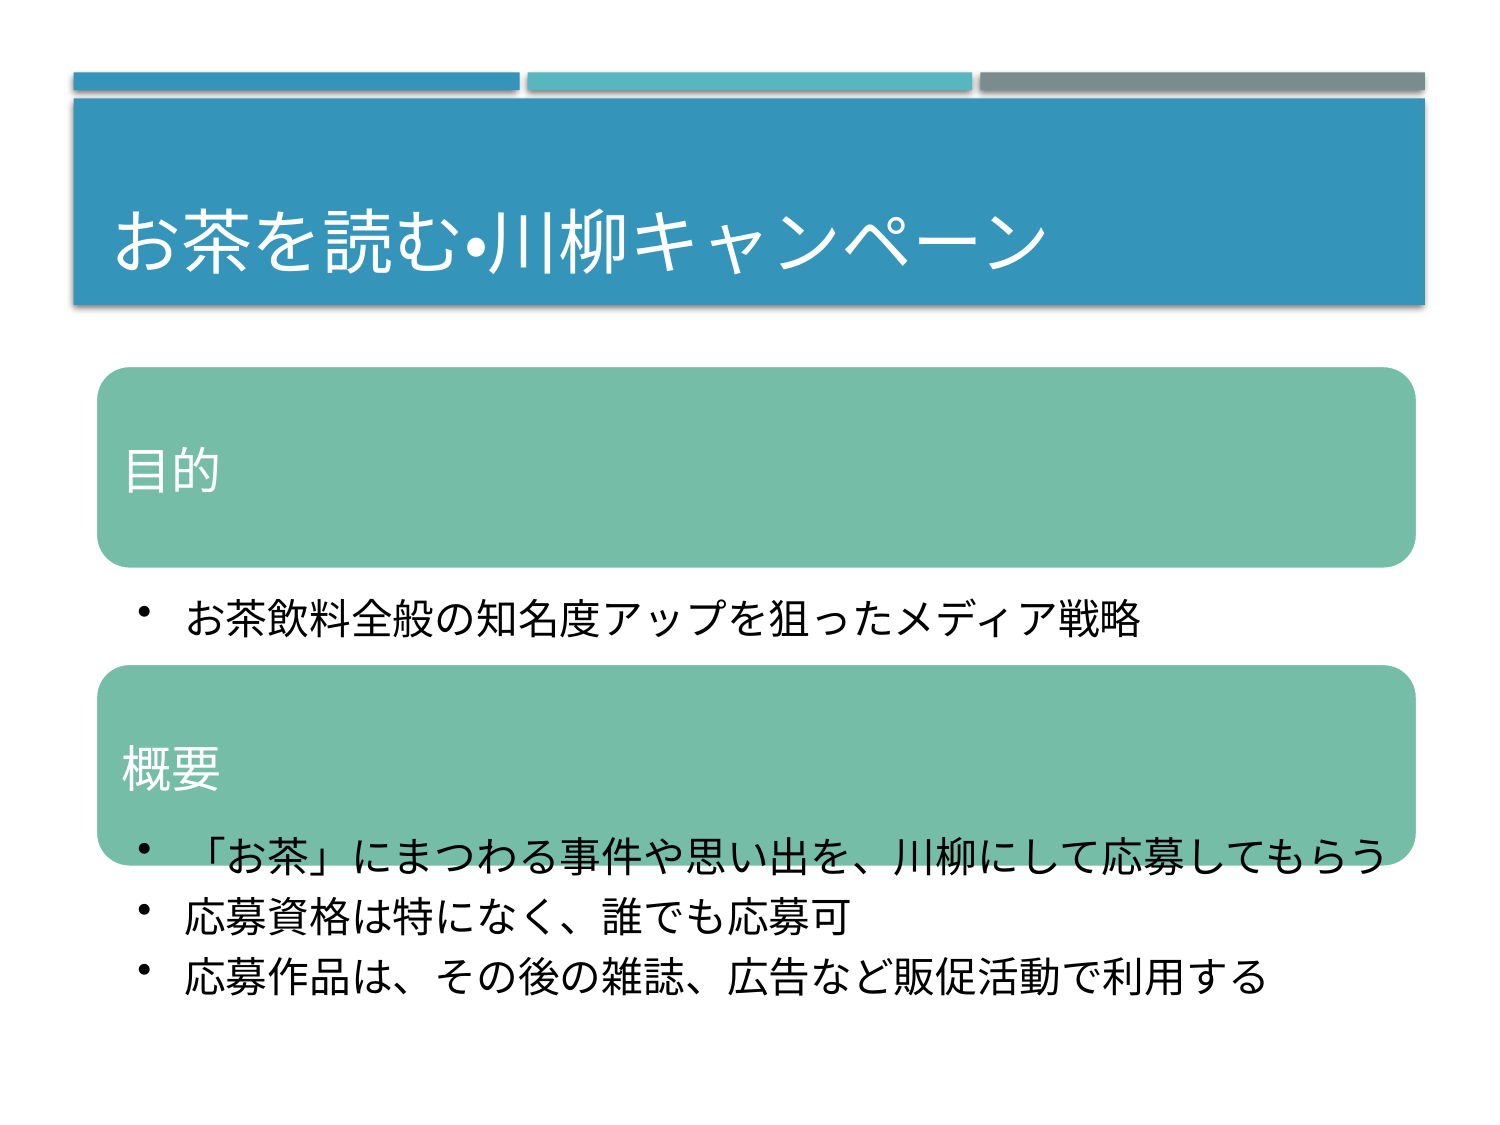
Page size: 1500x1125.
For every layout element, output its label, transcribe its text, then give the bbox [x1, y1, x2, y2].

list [94, 364, 1419, 962]
title お茶を読む・川柳キャンペーン [95, 112, 1406, 291]
